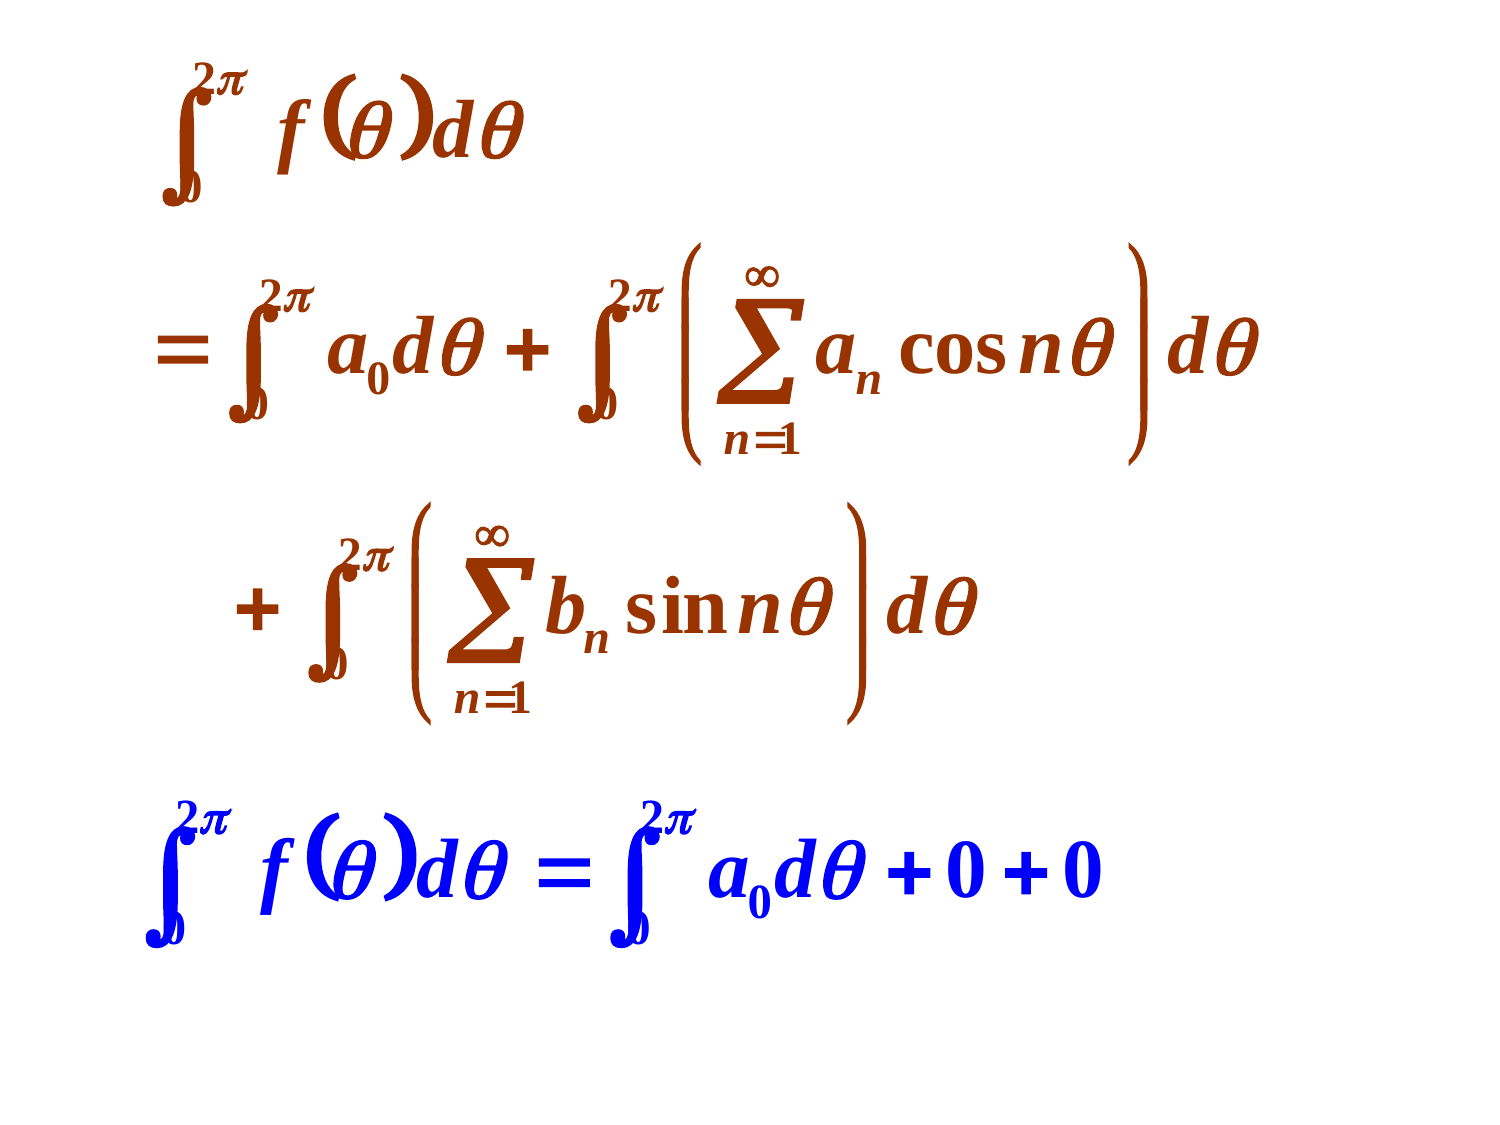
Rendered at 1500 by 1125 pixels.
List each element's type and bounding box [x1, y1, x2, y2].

text_box [120, 778, 1111, 956]
text_box [137, 37, 1271, 734]
